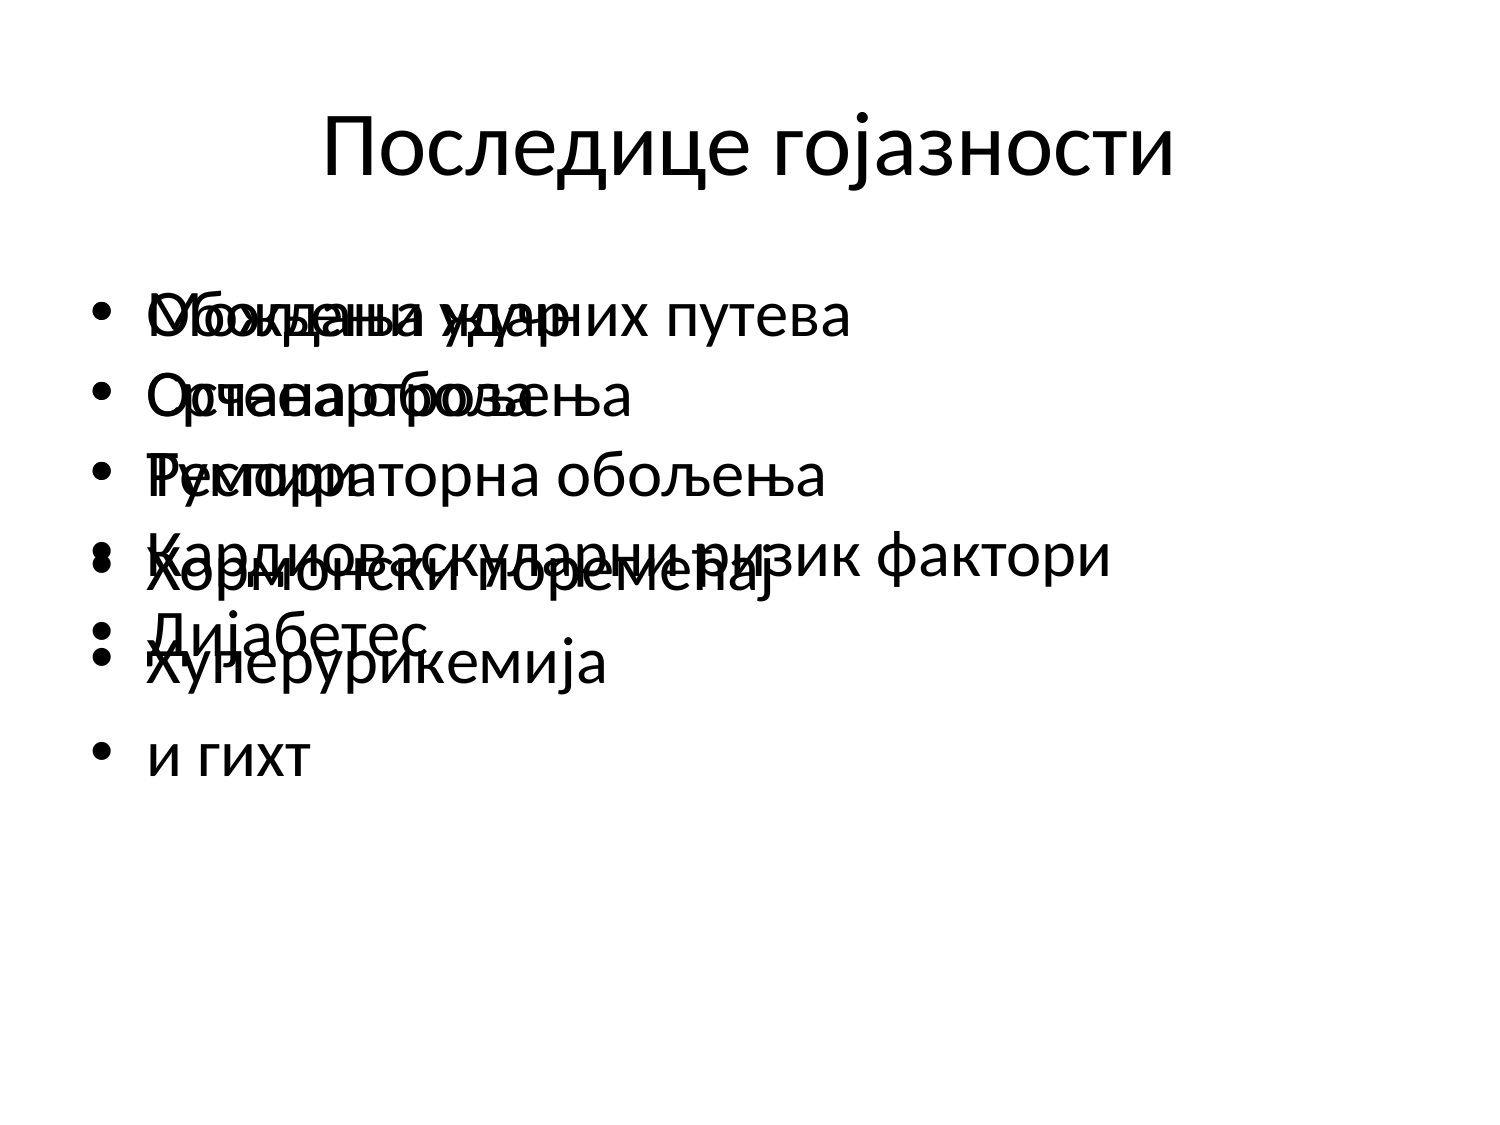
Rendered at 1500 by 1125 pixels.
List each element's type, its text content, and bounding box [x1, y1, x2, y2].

list Обољења жучних путева Остеоартроза Тумори Хормонски поремећај Хyперурикемија и гихт [75, 262, 1425, 1005]
title Последице гојазности [75, 45, 1425, 233]
